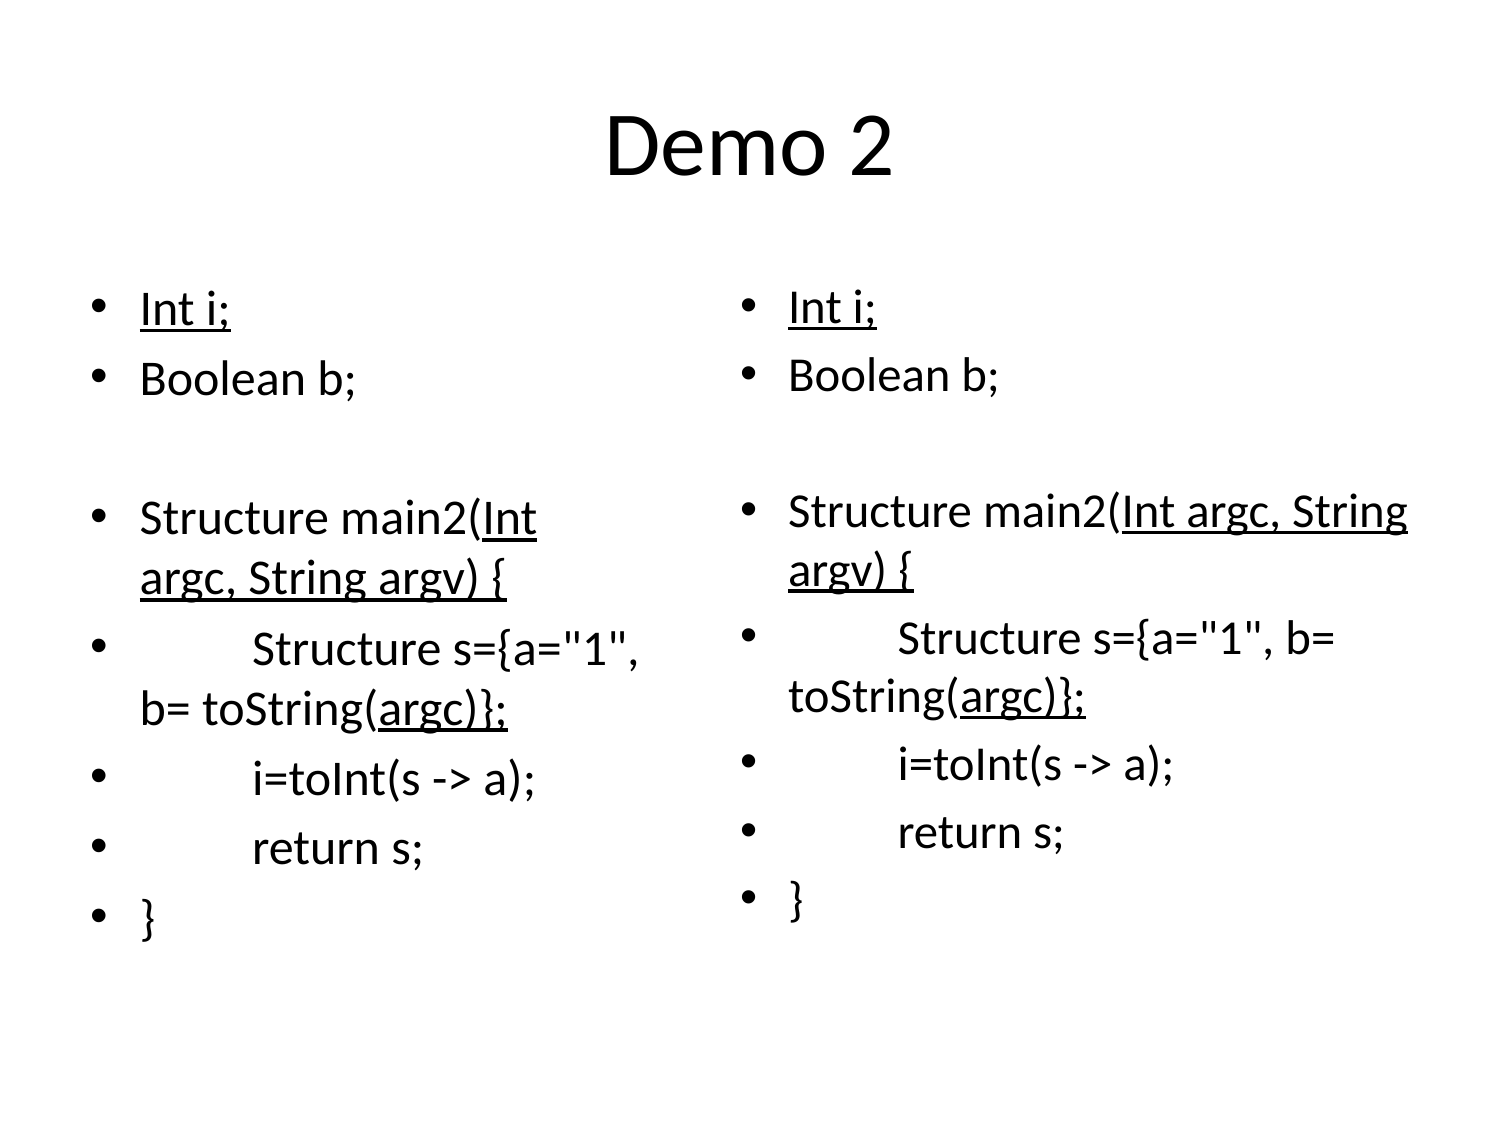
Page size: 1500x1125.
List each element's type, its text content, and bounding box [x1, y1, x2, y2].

list Int i; Boolean b; Structure main2(Int argc, String argv) { Structure s={a="1", b= toString(argc)}; i=toInt(s -> a); return s; } [75, 267, 660, 1005]
text_box Int i; Boolean b; Structure main2(Int argc, String argv) { Structure s={a="1", b= toString(argc)}; i=toInt(s -> a); return s; } [724, 267, 1425, 939]
title Demo 2 [75, 45, 1425, 233]
